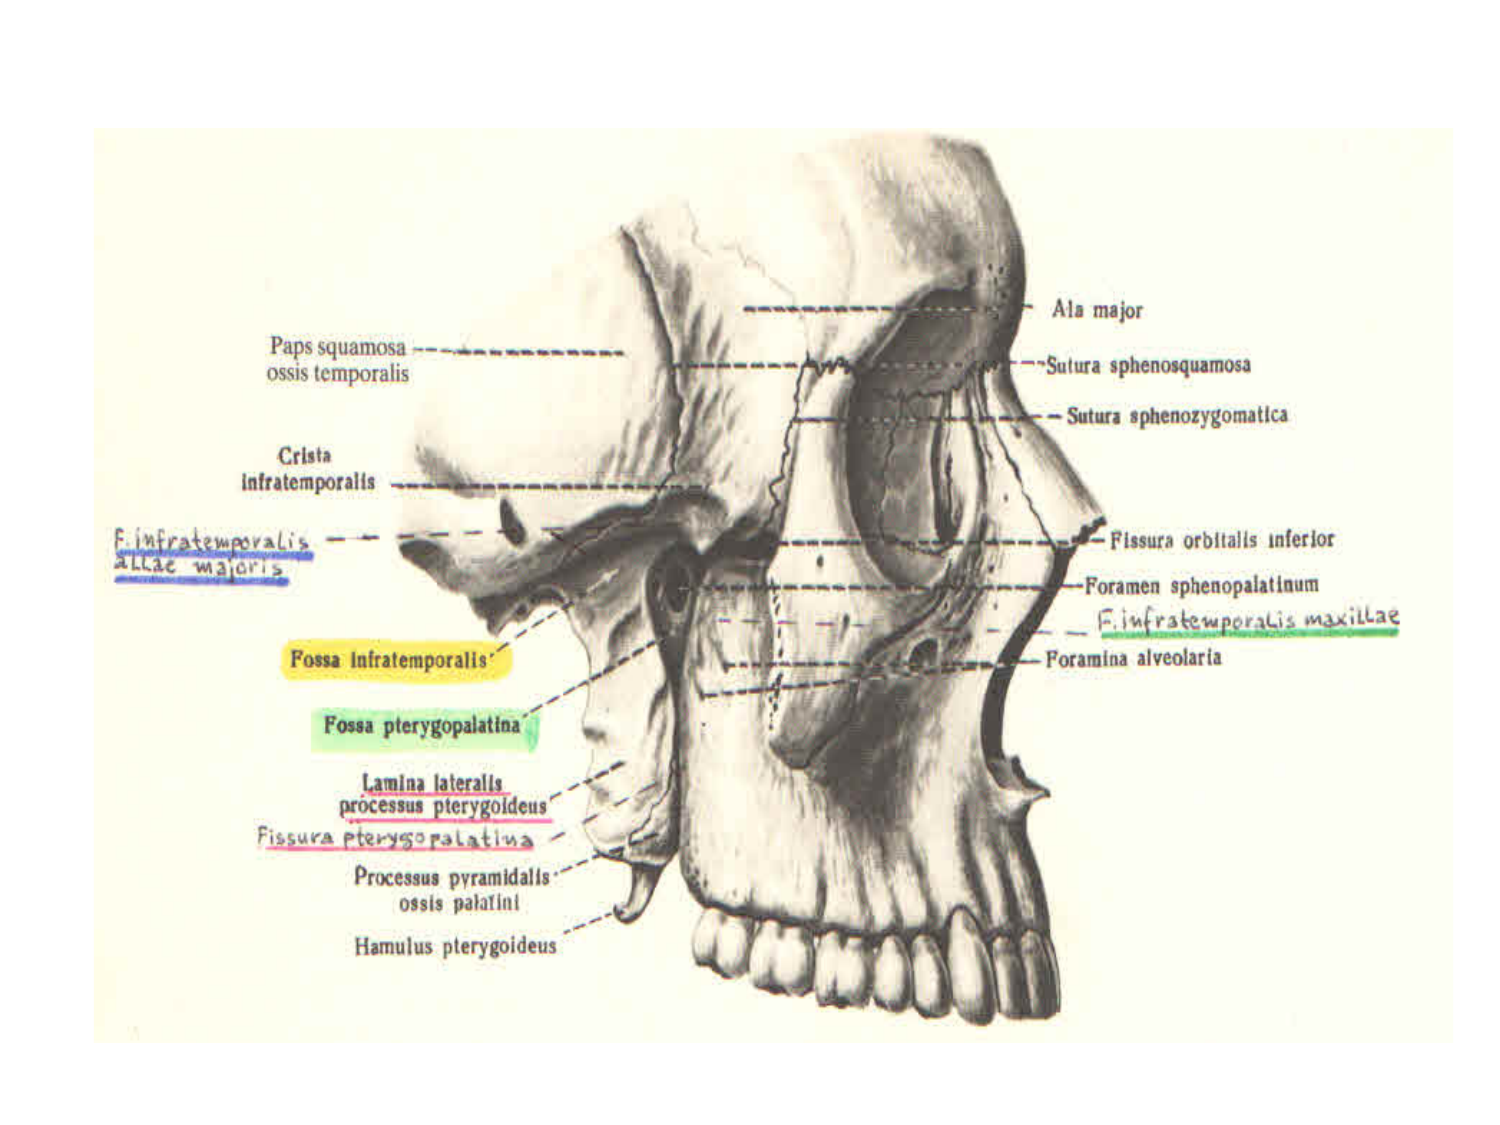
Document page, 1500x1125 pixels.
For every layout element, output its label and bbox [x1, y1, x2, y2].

picture [93, 128, 1454, 1044]
